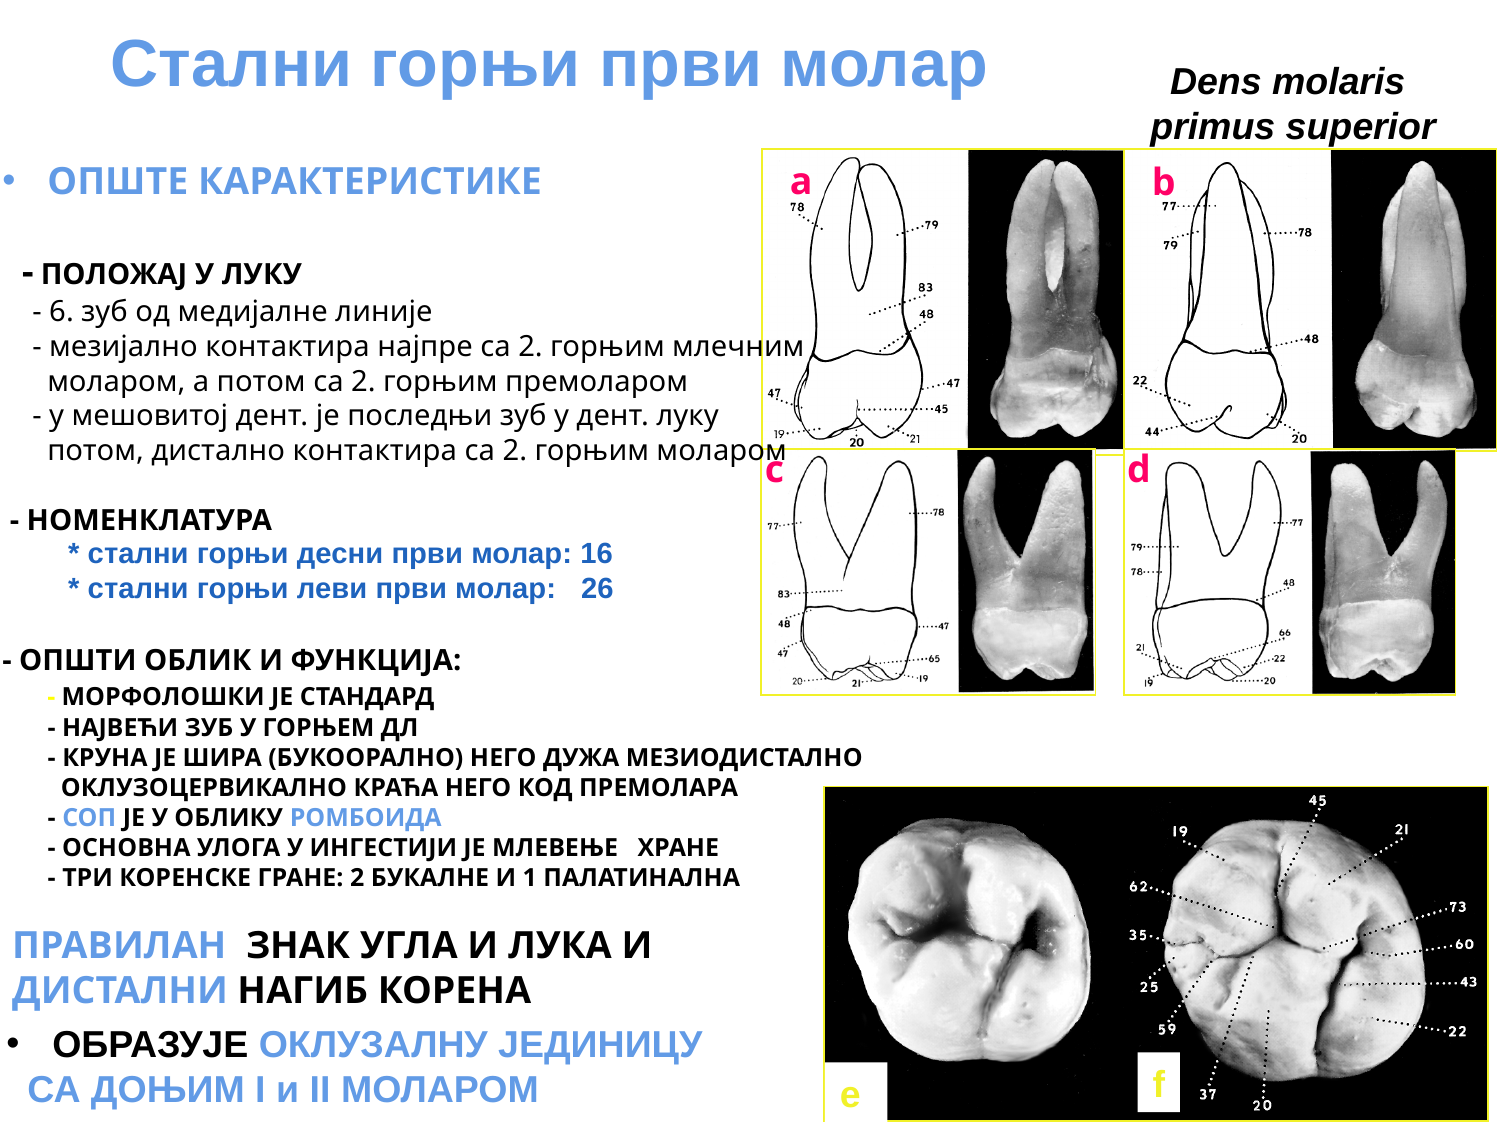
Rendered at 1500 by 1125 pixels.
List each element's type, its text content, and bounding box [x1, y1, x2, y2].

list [762, 149, 1124, 455]
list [1124, 449, 1455, 695]
text_box Стални горњи први молар [96, 12, 1085, 108]
text_box d [1112, 455, 1124, 498]
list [1124, 149, 1496, 451]
text_box * стални горњи десни први молар: 16 * стални горњи леви први молар: 26 [53, 527, 629, 612]
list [761, 449, 1095, 695]
picture [824, 787, 1488, 1121]
text_box ОПШТЕ КАРАКТЕРИСТИКЕ - ПОЛОЖАЈ У ЛУКУ - 6. зуб од медијалне линије - мезијално контактира најпре са 2. горњим млечним моларом, а потом са 2. горњим премоларом - у мешовитој дент. је последњи зуб у дент. луку потом, дистално контактира са 2. горњим моларом - НОМЕНКЛАТУРА - ОПШТИ ОБЛИК И ФУНКЦИЈА: - МОРФОЛОШКИ ЈЕ СТАНДАРД - НАЈВЕЋИ ЗУБ У ГОРЊЕМ ДЛ - КРУНА ЈЕ ШИРА (БУКООРАЛНО) НЕГО ДУЖА МЕЗИОДИСТАЛНО ОКЛУЗОЦЕРВИКАЛНО КРАЋА НЕГО КОД ПРЕМОЛАРА - СОП ЈЕ У ОБЛИКУ РОМБОИДА - ОСНОВНА УЛОГА У ИНГЕСТИЈИ ЈЕ МЛЕВЕЊЕ ХРАНЕ - ТРИ КОРЕНСКЕ ГРАНЕ: 2 БУКАЛНЕ И 1 ПАЛАТИНАЛНА ПРАВИЛАН ЗНАК УГЛА И ЛУКА И ДИСТАЛНИ НАГИБ КОРЕНА [0, 149, 1024, 1109]
text_box ОБРАЗУЈЕ ОКЛУЗАЛНУ ЈЕДИНИЦУ СА ДОЊИМ I и II МОЛАРОМ [0, 1012, 739, 1118]
text_box Dens molaris primus superior [1125, 49, 1451, 149]
